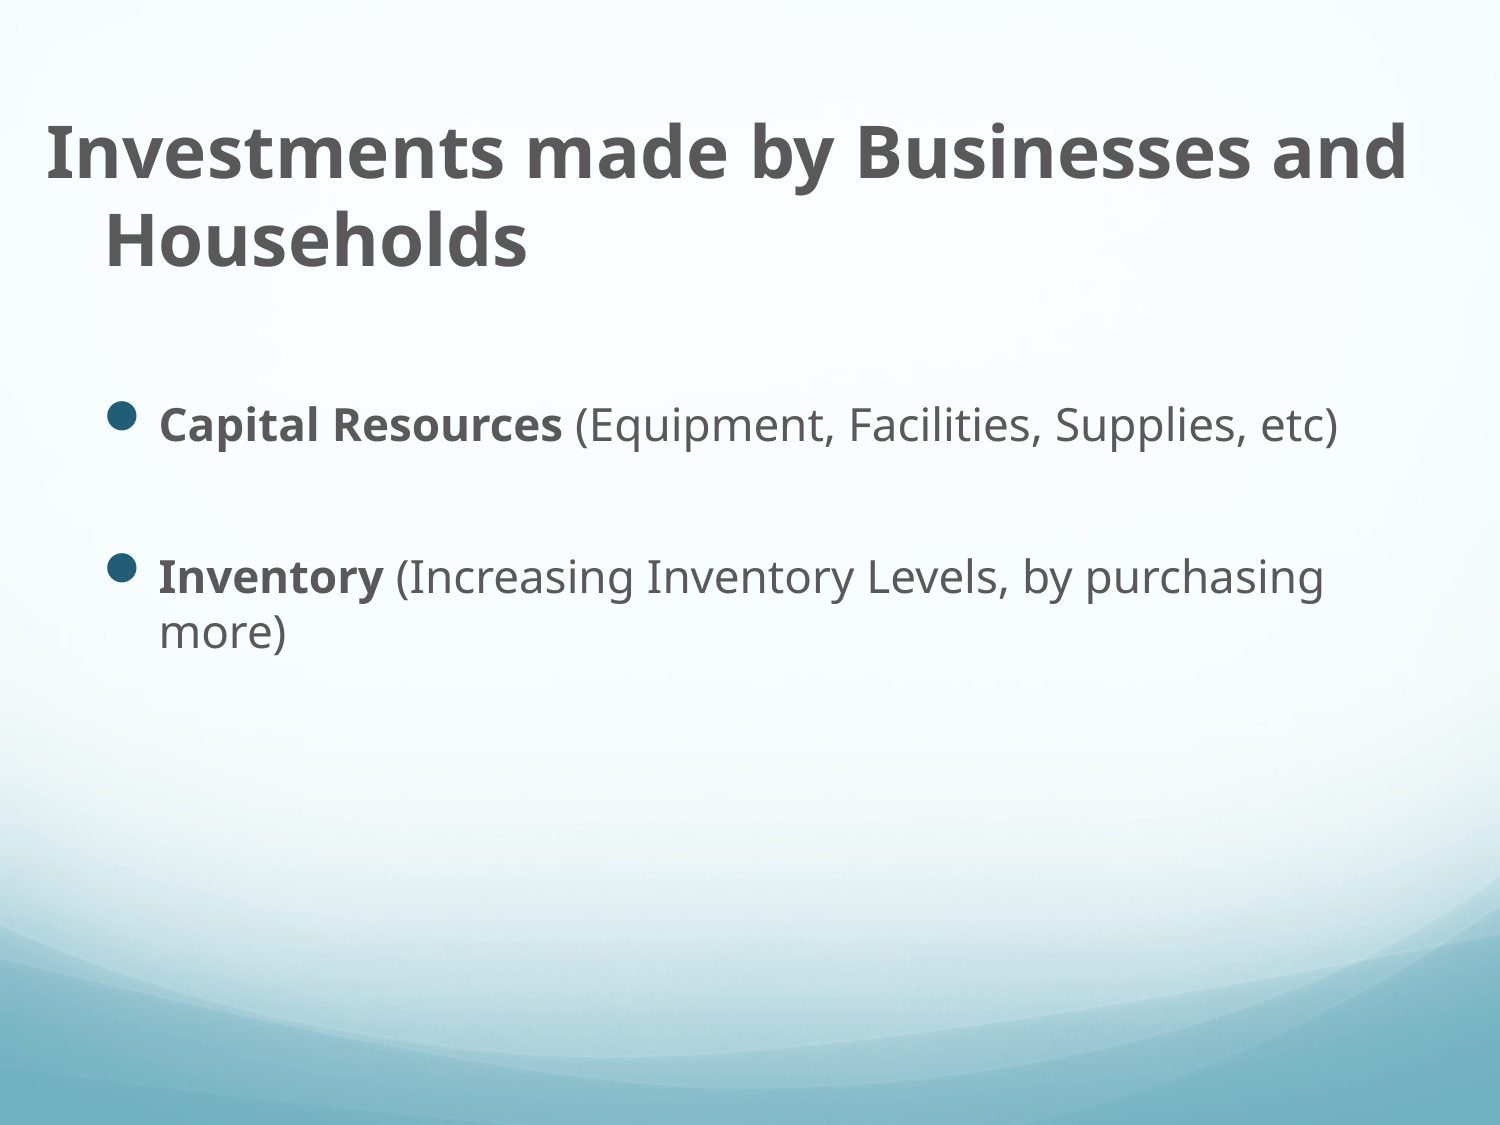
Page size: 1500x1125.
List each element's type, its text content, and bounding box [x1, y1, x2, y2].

list Investments made by Businesses and Households Capital Resources (Equipment, Facilities, Supplies, etc) Inventory (Increasing Inventory Levels, by purchasing more) [30, 98, 1469, 836]
